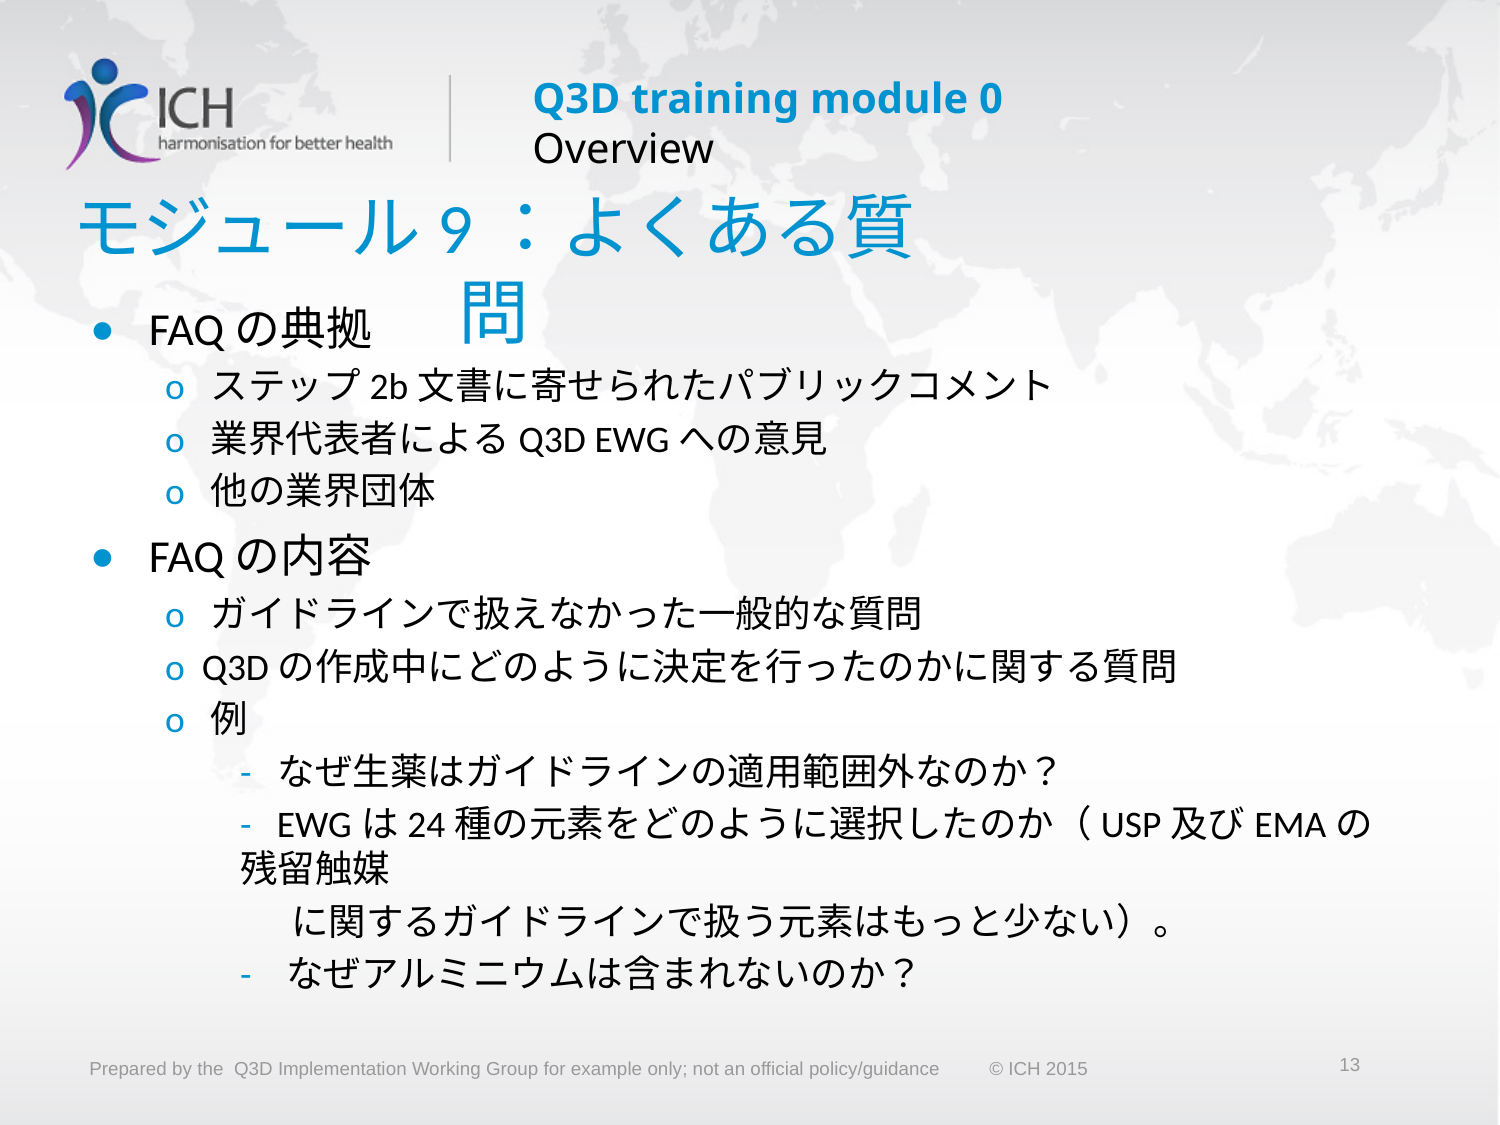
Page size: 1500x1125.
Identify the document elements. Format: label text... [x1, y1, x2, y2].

list • FAQの典拠 o ステップ2b文書に寄せられたパブリックコメント o 業界代表者によるQ3D EWGへの意見 o 他の業界団体 • FAQの内容 o ガイドラインで扱えなかった一般的な質問 o Q3Dの作成中にどのように決定を行ったのかに関する質問 o 例 - なぜ生薬はガイドラインの適用範囲外なのか？ - EWGは24種の元素をどのように選択したのか（USP及びEMAの残留触媒 に関するガイドラインで扱う元素はもっと少ない）。 - なぜアルミニウムは含まれないのか？ [75, 287, 1425, 1030]
picture [0, 0, 1500, 1125]
title モジュール9：よくある質問 [24, 174, 963, 288]
